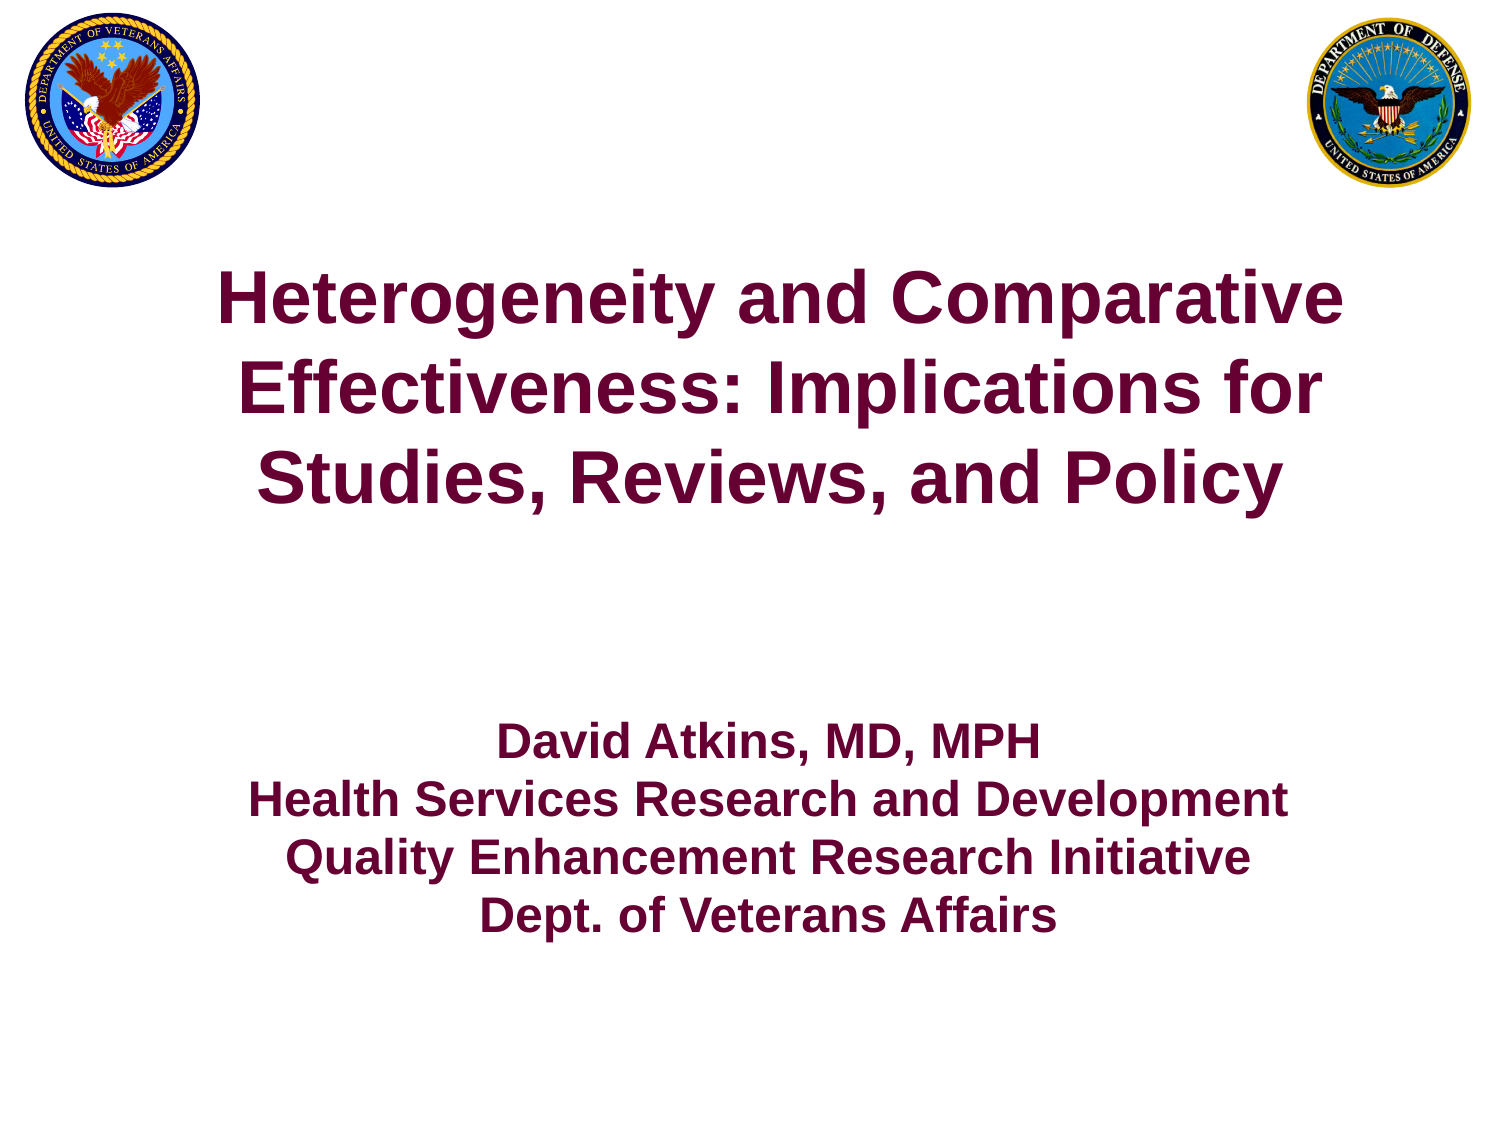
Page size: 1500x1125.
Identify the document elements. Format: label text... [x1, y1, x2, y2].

title Heterogeneity and Comparative Effectiveness: Implications for Studies, Reviews, and Policy [99, 262, 1463, 504]
subtitle David Atkins, MD, MPH Health Services Research and Development Quality Enhancement Research Initiative Dept. of Veterans Affairs [174, 712, 1363, 1026]
picture [1299, 17, 1475, 188]
